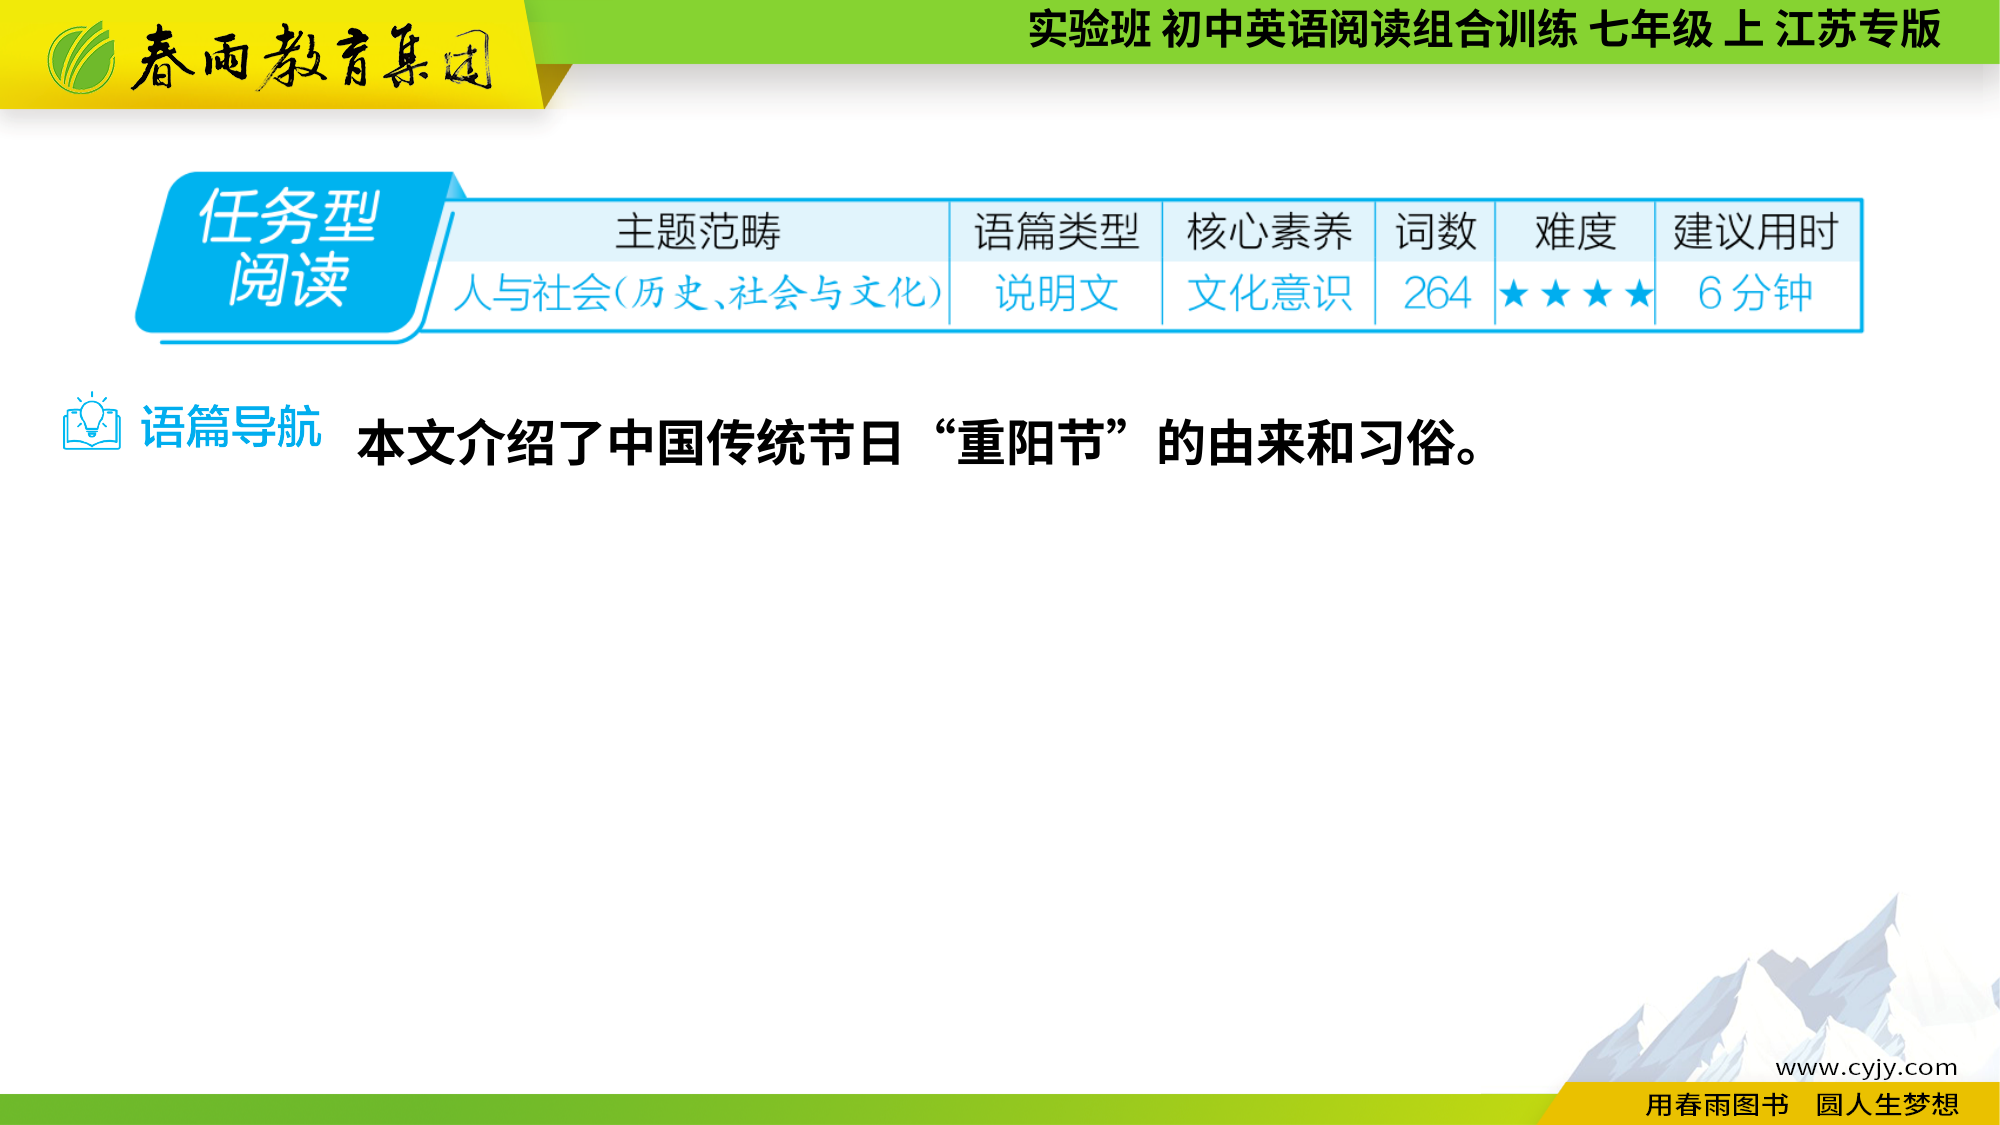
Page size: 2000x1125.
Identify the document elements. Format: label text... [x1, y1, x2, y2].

list 本文介绍了中国传统节日“重阳节”的由来和习俗。 [59, 373, 1944, 469]
picture [0, 0, 2000, 1125]
